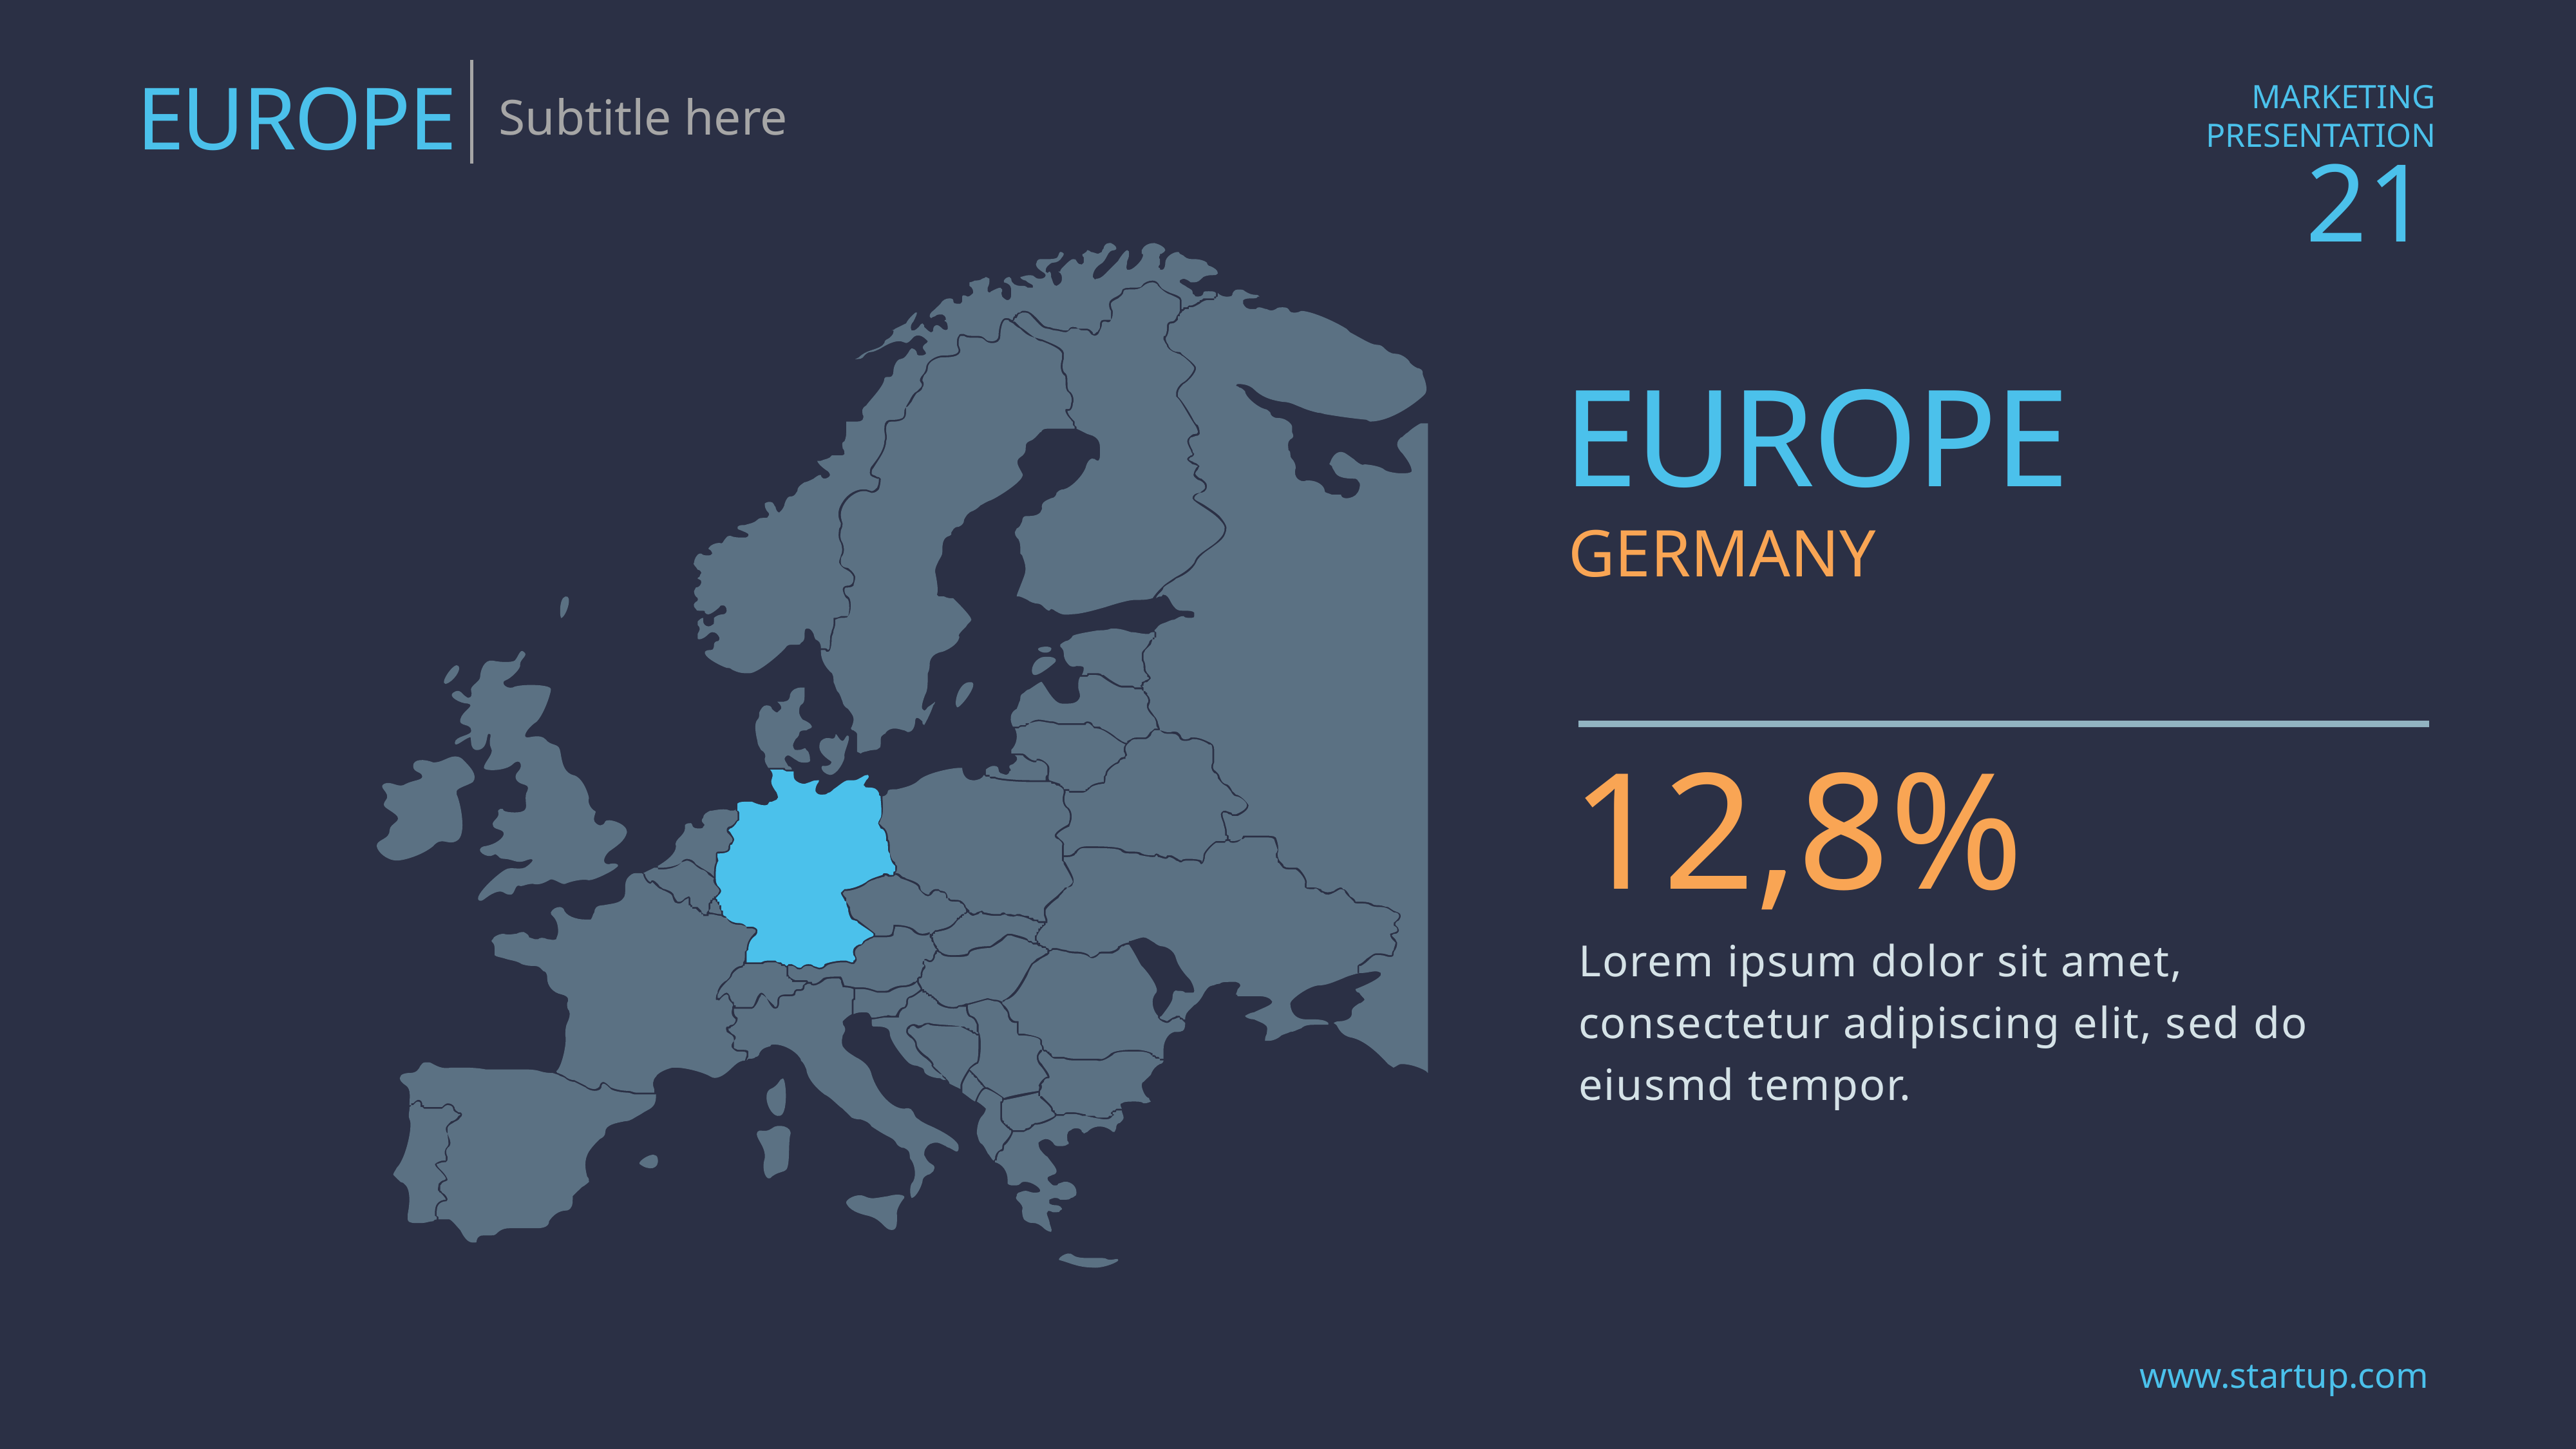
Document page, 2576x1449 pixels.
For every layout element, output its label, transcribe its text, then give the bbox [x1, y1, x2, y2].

text_box [1002, 1092, 1055, 1130]
text_box [1010, 675, 1159, 743]
text_box EUROPE [137, 63, 457, 167]
text_box [656, 809, 738, 877]
text_box [1060, 629, 1155, 688]
text_box GERMANY [1568, 514, 1876, 590]
text_box [1038, 1050, 1164, 1118]
text_box Subtitle here [489, 81, 797, 149]
text_box [694, 243, 1218, 674]
text_box [1011, 721, 1126, 791]
text_box [985, 755, 1048, 781]
text_box [393, 1101, 460, 1224]
text_box Lorem ipsum dolor sit amet, consectetur adipiscing elit, sed do eiusmd tempor. [1578, 923, 2429, 1109]
text_box [1578, 720, 2430, 728]
text_box [995, 1110, 1124, 1232]
text_box [717, 962, 807, 1007]
text_box [1032, 656, 1056, 676]
text_box 12,8% [1571, 728, 2024, 922]
text_box [1036, 837, 1399, 1041]
text_box [708, 900, 722, 914]
text_box [1002, 944, 1186, 1059]
text_box [757, 1126, 791, 1179]
text_box [1141, 289, 1428, 1074]
text_box [1037, 647, 1052, 653]
text_box EUROPE [1563, 352, 2070, 514]
text_box [399, 1062, 656, 1243]
text_box [819, 734, 849, 775]
text_box [1059, 1253, 1119, 1268]
text_box [444, 665, 460, 685]
text_box [967, 999, 1048, 1098]
text_box [853, 981, 921, 1018]
text_box [1056, 730, 1247, 863]
text_box [842, 873, 967, 936]
text_box [918, 935, 1048, 1007]
text_box [560, 596, 569, 618]
text_box [962, 1071, 985, 1102]
text_box [907, 1024, 979, 1089]
text_box [788, 926, 937, 991]
text_box [715, 770, 896, 968]
text_box [871, 990, 979, 1081]
text_box [956, 682, 974, 708]
text_box [878, 768, 1073, 922]
text_box [451, 650, 627, 901]
text_box [820, 319, 1075, 754]
text_box [931, 912, 1044, 956]
text_box [846, 1195, 905, 1230]
text_box [643, 860, 720, 914]
text_box [755, 687, 812, 770]
text_box [1013, 282, 1225, 615]
text_box [491, 873, 756, 1093]
text_box [766, 1078, 786, 1116]
text_box [639, 1155, 658, 1169]
text_box [377, 756, 475, 861]
text_box [976, 1088, 1012, 1160]
text_box [728, 978, 959, 1198]
